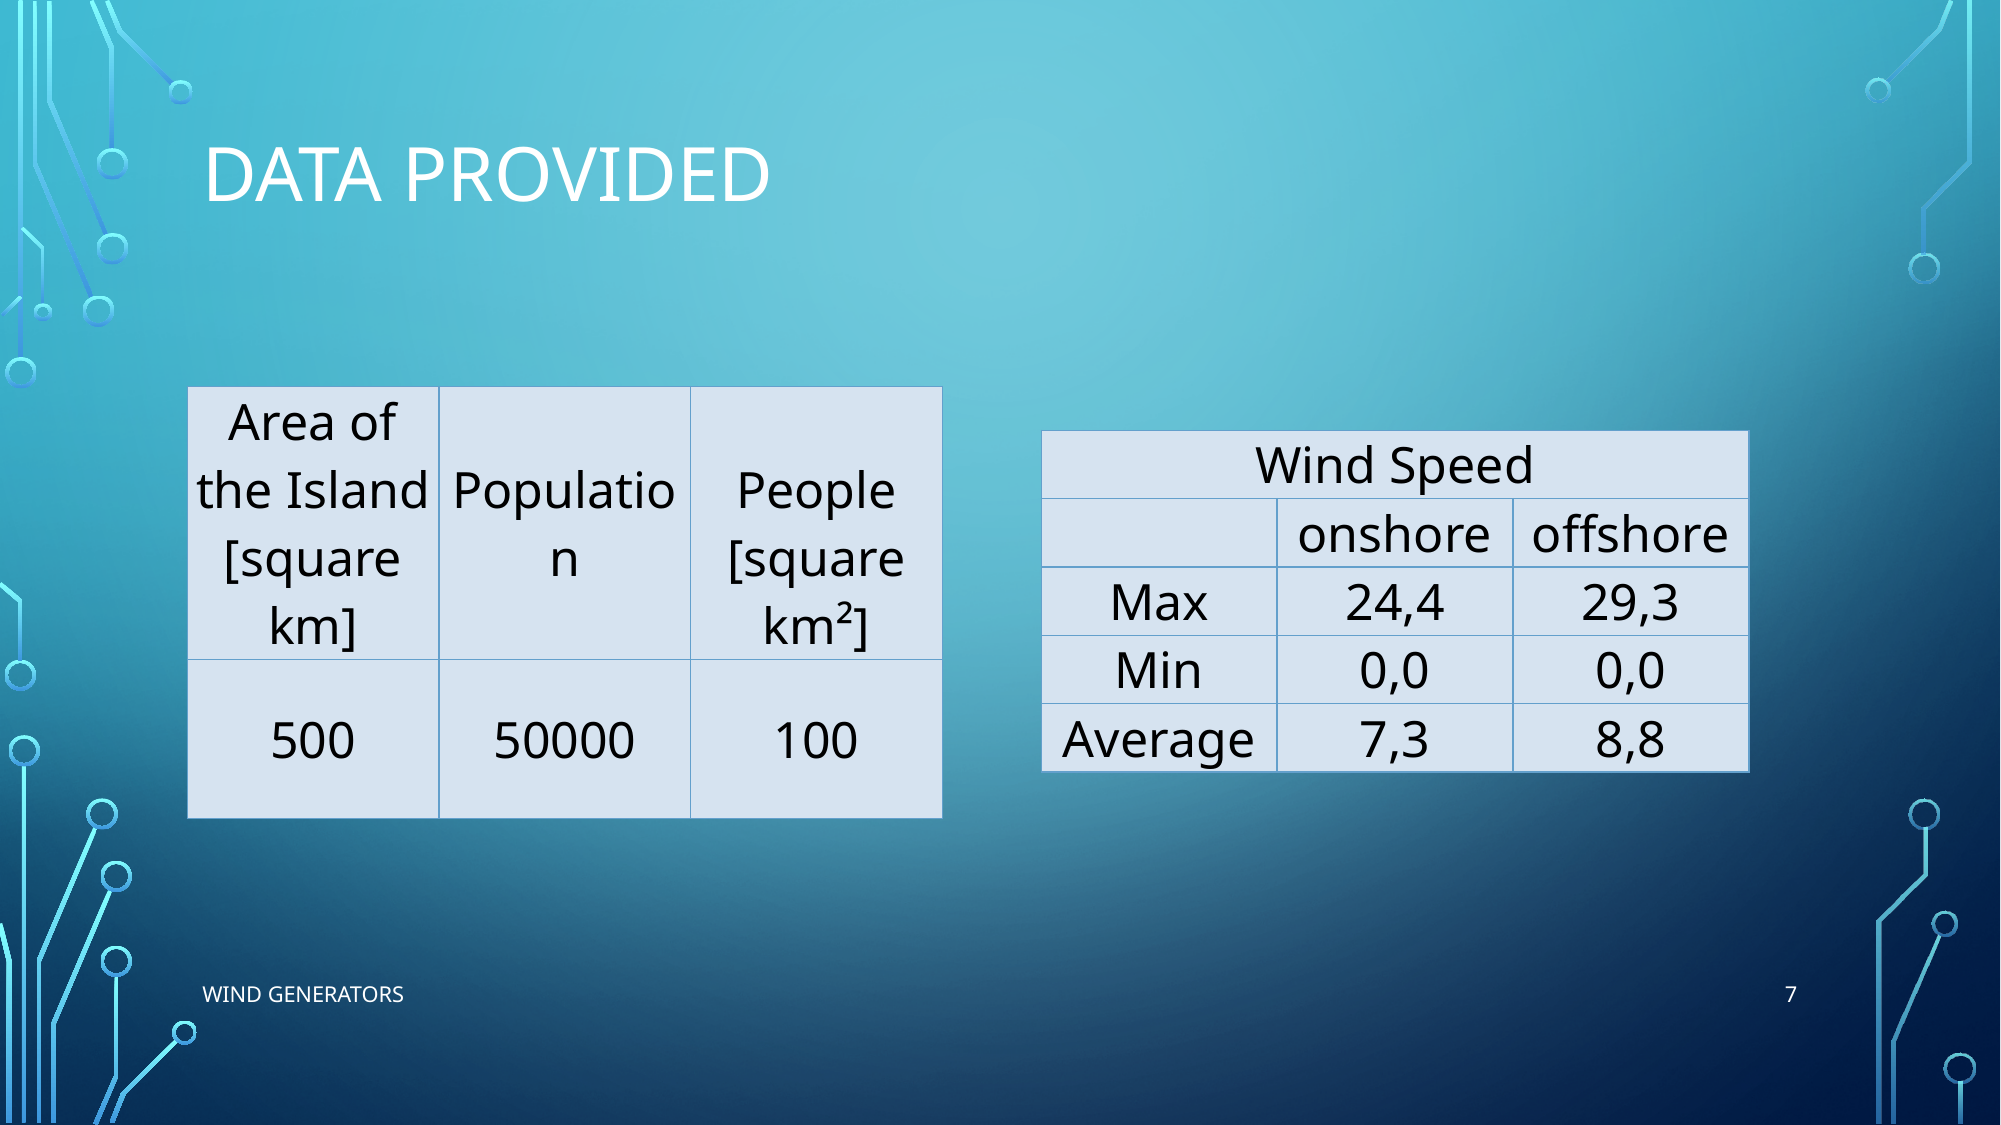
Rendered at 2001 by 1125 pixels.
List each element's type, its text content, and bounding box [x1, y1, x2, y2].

table_cell offshore [1514, 499, 1748, 566]
table_cell 7,3 [1278, 704, 1512, 771]
table_header People [square km²] [691, 387, 942, 659]
title Data Provided [187, 101, 1813, 344]
table_cell 500 [188, 660, 438, 818]
table_cell 0,0 [1278, 636, 1512, 703]
table_cell 100 [691, 660, 942, 818]
table_cell 0,0 [1514, 636, 1748, 703]
table_cell onshore [1278, 499, 1512, 566]
table_cell Min [1042, 636, 1276, 703]
table_cell Max [1042, 568, 1276, 635]
table_cell Average [1042, 704, 1276, 771]
footer Wind Generators [187, 965, 1211, 1025]
table_cell [1042, 499, 1276, 566]
slide_number 7 [1685, 965, 1813, 1025]
table_header Area of the Island [square km] [188, 387, 438, 659]
table_cell 24,4 [1278, 568, 1512, 635]
table_cell 8,8 [1514, 704, 1748, 771]
table_cell 50000 [440, 660, 690, 818]
table_header Population [440, 387, 690, 659]
table_cell 29,3 [1514, 568, 1748, 635]
table_header Wind Speed [1042, 431, 1748, 498]
